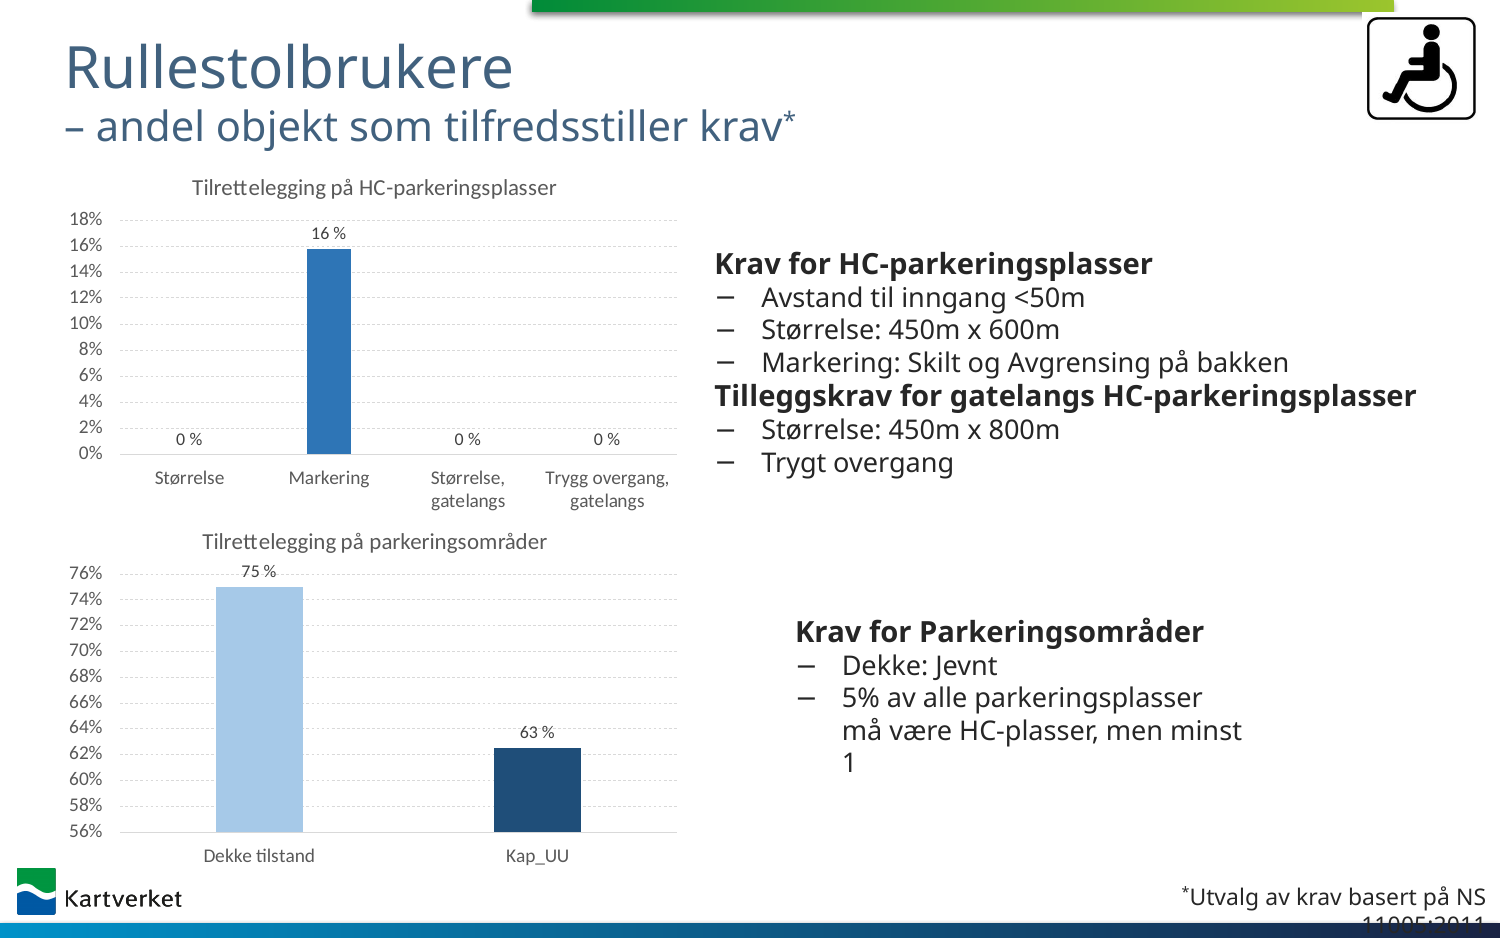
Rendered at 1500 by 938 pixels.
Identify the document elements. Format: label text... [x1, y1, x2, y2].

text_box Rullestolbrukere – andel objekt som tilfredsstiller krav* [49, 25, 1431, 158]
picture [1362, 12, 1481, 126]
picture [62, 520, 688, 874]
text_box Krav for Parkeringsområder Dekke: Jevnt 5% av alle parkeringsplasser må være HC-plasser, men minst 1 [780, 605, 1261, 786]
picture [62, 166, 688, 519]
text_box *Utvalg av krav basert på NS 11005:2011 [1068, 873, 1500, 938]
text_box Krav for HC-parkeringsplasser Avstand til inngang <50m Størrelse: 450m x 600m Markering: Skilt og Avgrensing på bakken Tilleggskrav for gatelangs HC-parkeringsplasser Størrelse: 450m x 800m Trygt overgang [699, 237, 1433, 485]
